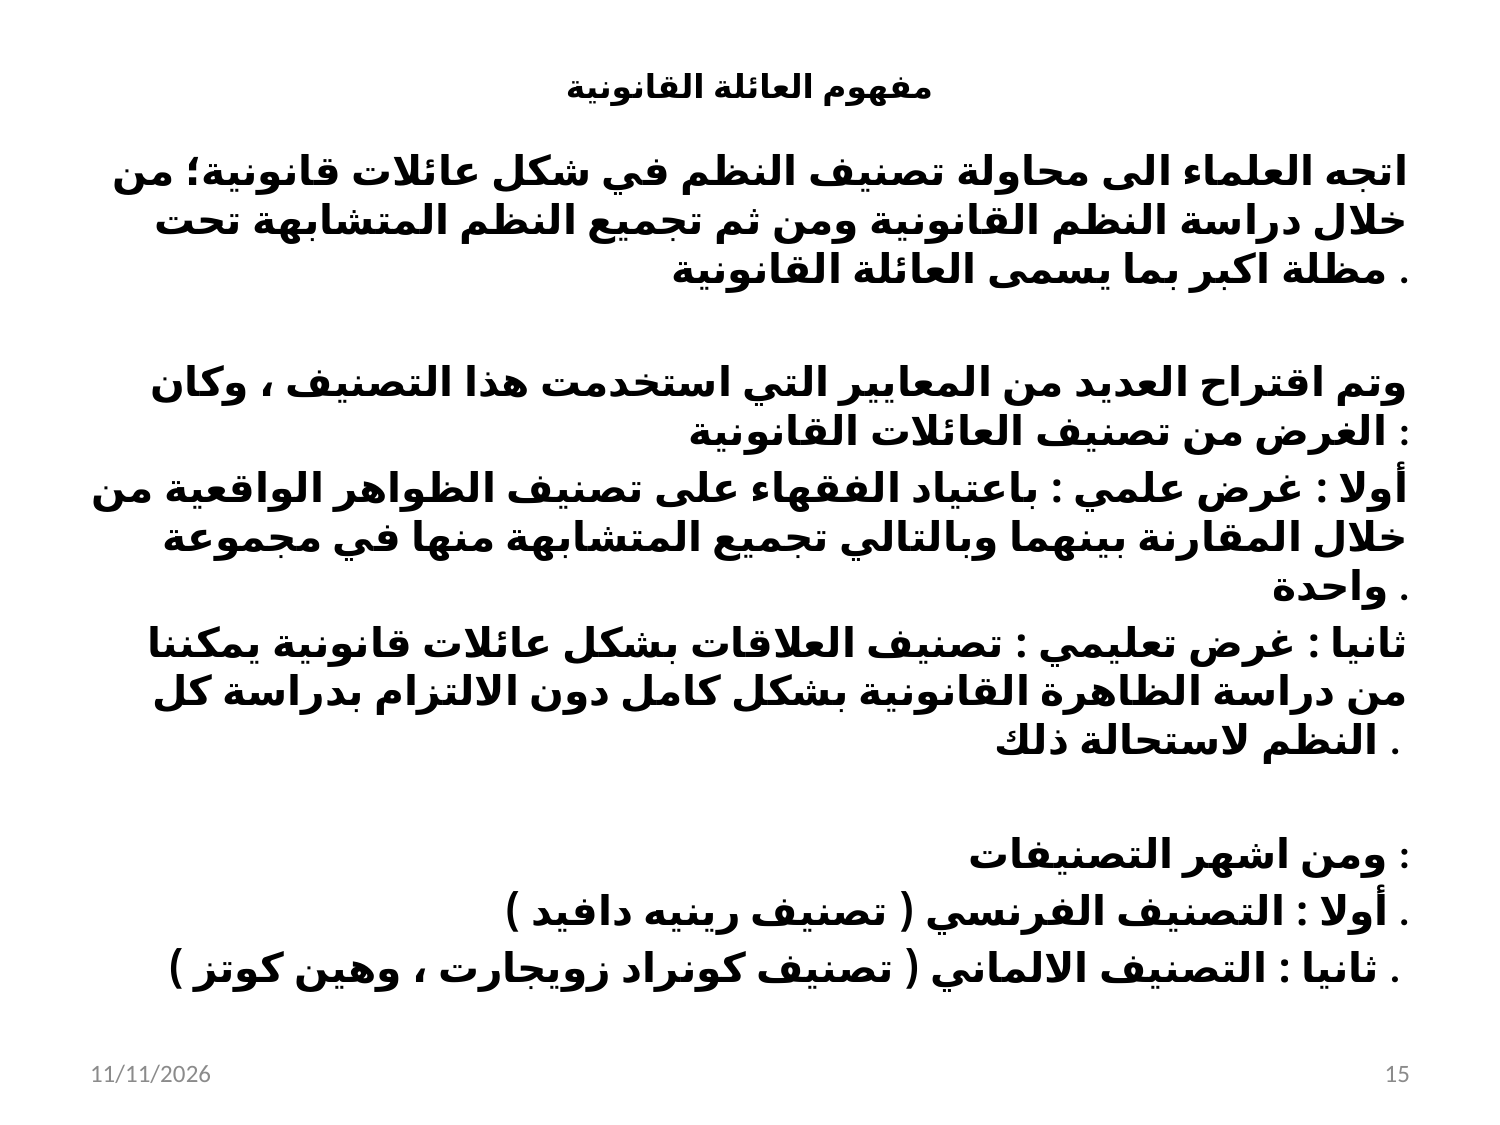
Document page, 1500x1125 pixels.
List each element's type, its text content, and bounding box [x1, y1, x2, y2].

slide_number 15 [1074, 1042, 1425, 1103]
title مفهوم العائلة القانونية [549, 45, 950, 125]
list اتجه العلماء الى محاولة تصنيف النظم في شكل عائلات قانونية؛ من خلال دراسة النظم القانونية ومن ثم تجميع النظم المتشابهة تحت مظلة اكبر بما يسمى العائلة القانونية . وتم اقتراح العديد من المعايير التي استخدمت هذا التصنيف ، وكان الغرض من تصنيف العائلات القانونية : أولا : غرض علمي : باعتياد الفقهاء على تصنيف الظواهر الواقعية من خلال المقارنة بينهما وبالتالي تجميع المتشابهة منها في مجموعة واحدة . ثانيا : غرض تعليمي : تصنيف العلاقات بشكل عائلات قانونية يمكننا من دراسة الظاهرة القانونية بشكل كامل دون الالتزام بدراسة كل النظم لاستحالة ذلك . ومن اشهر التصنيفات : أولا : التصنيف الفرنسي ( تصنيف رينيه دافيد ) . ثانيا : التصنيف الالماني ( تصنيف كونراد زويجارت ، وهين كوتز ) . [75, 137, 1425, 1005]
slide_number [75, 1042, 425, 1103]
